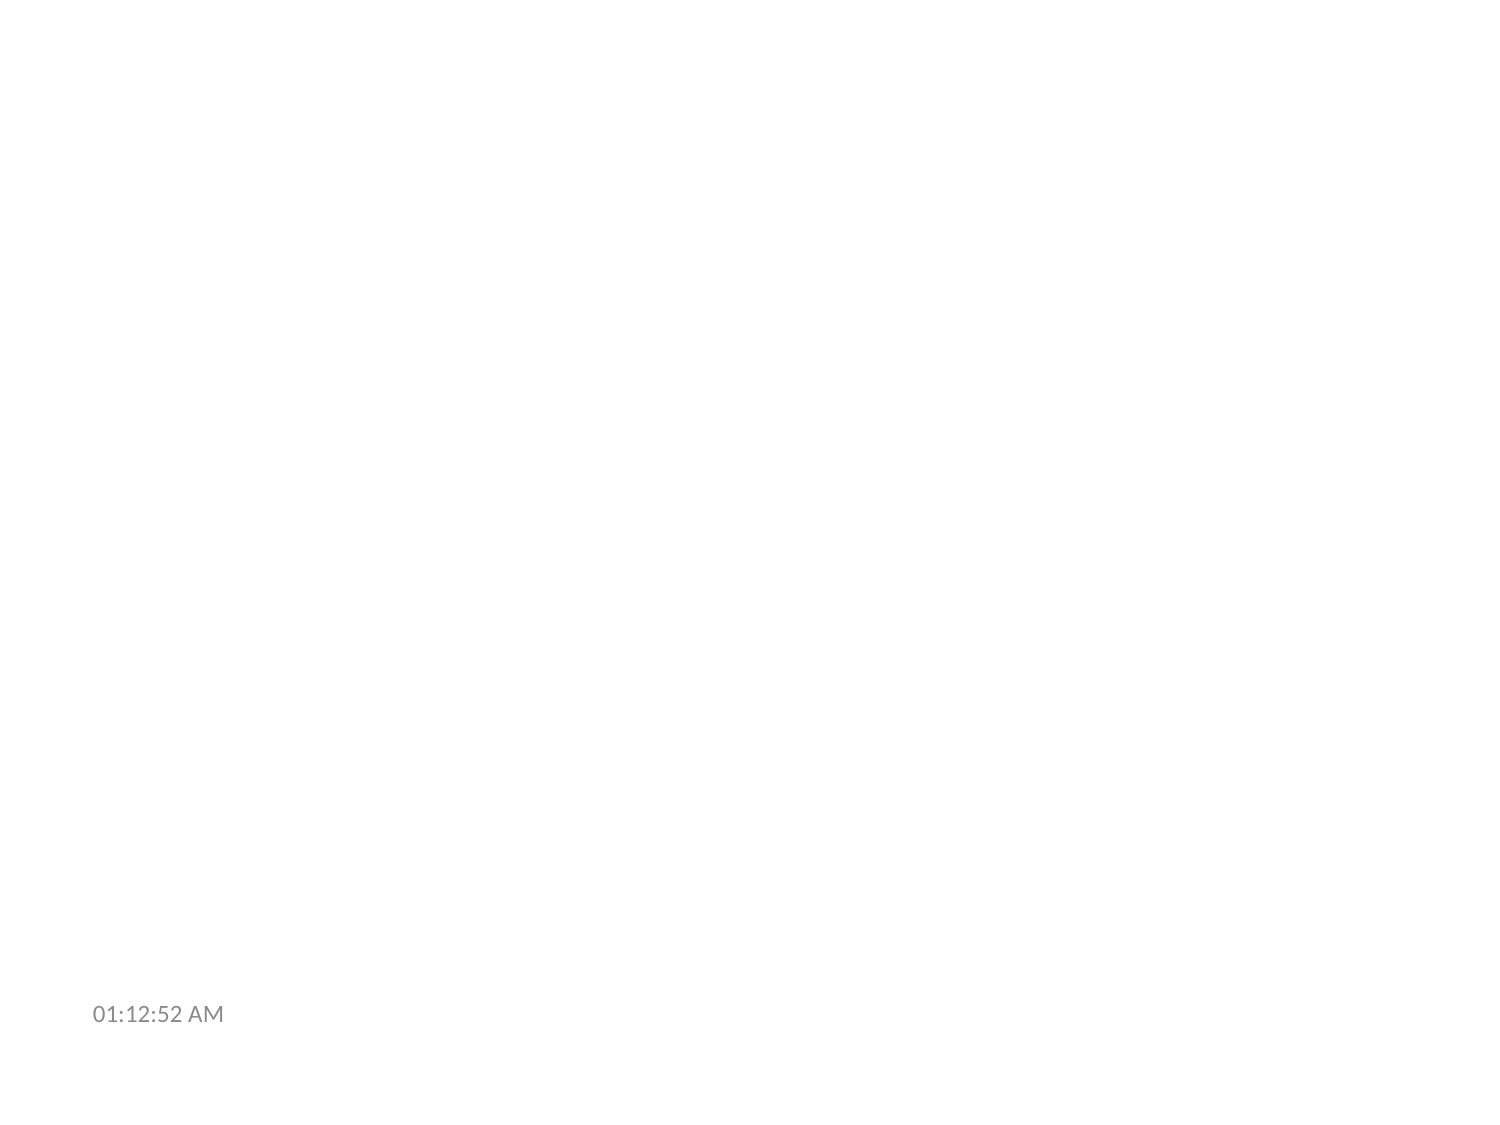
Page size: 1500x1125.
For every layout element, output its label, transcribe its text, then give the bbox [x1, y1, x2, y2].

text_box 3:35:09 PM [77, 982, 428, 1043]
